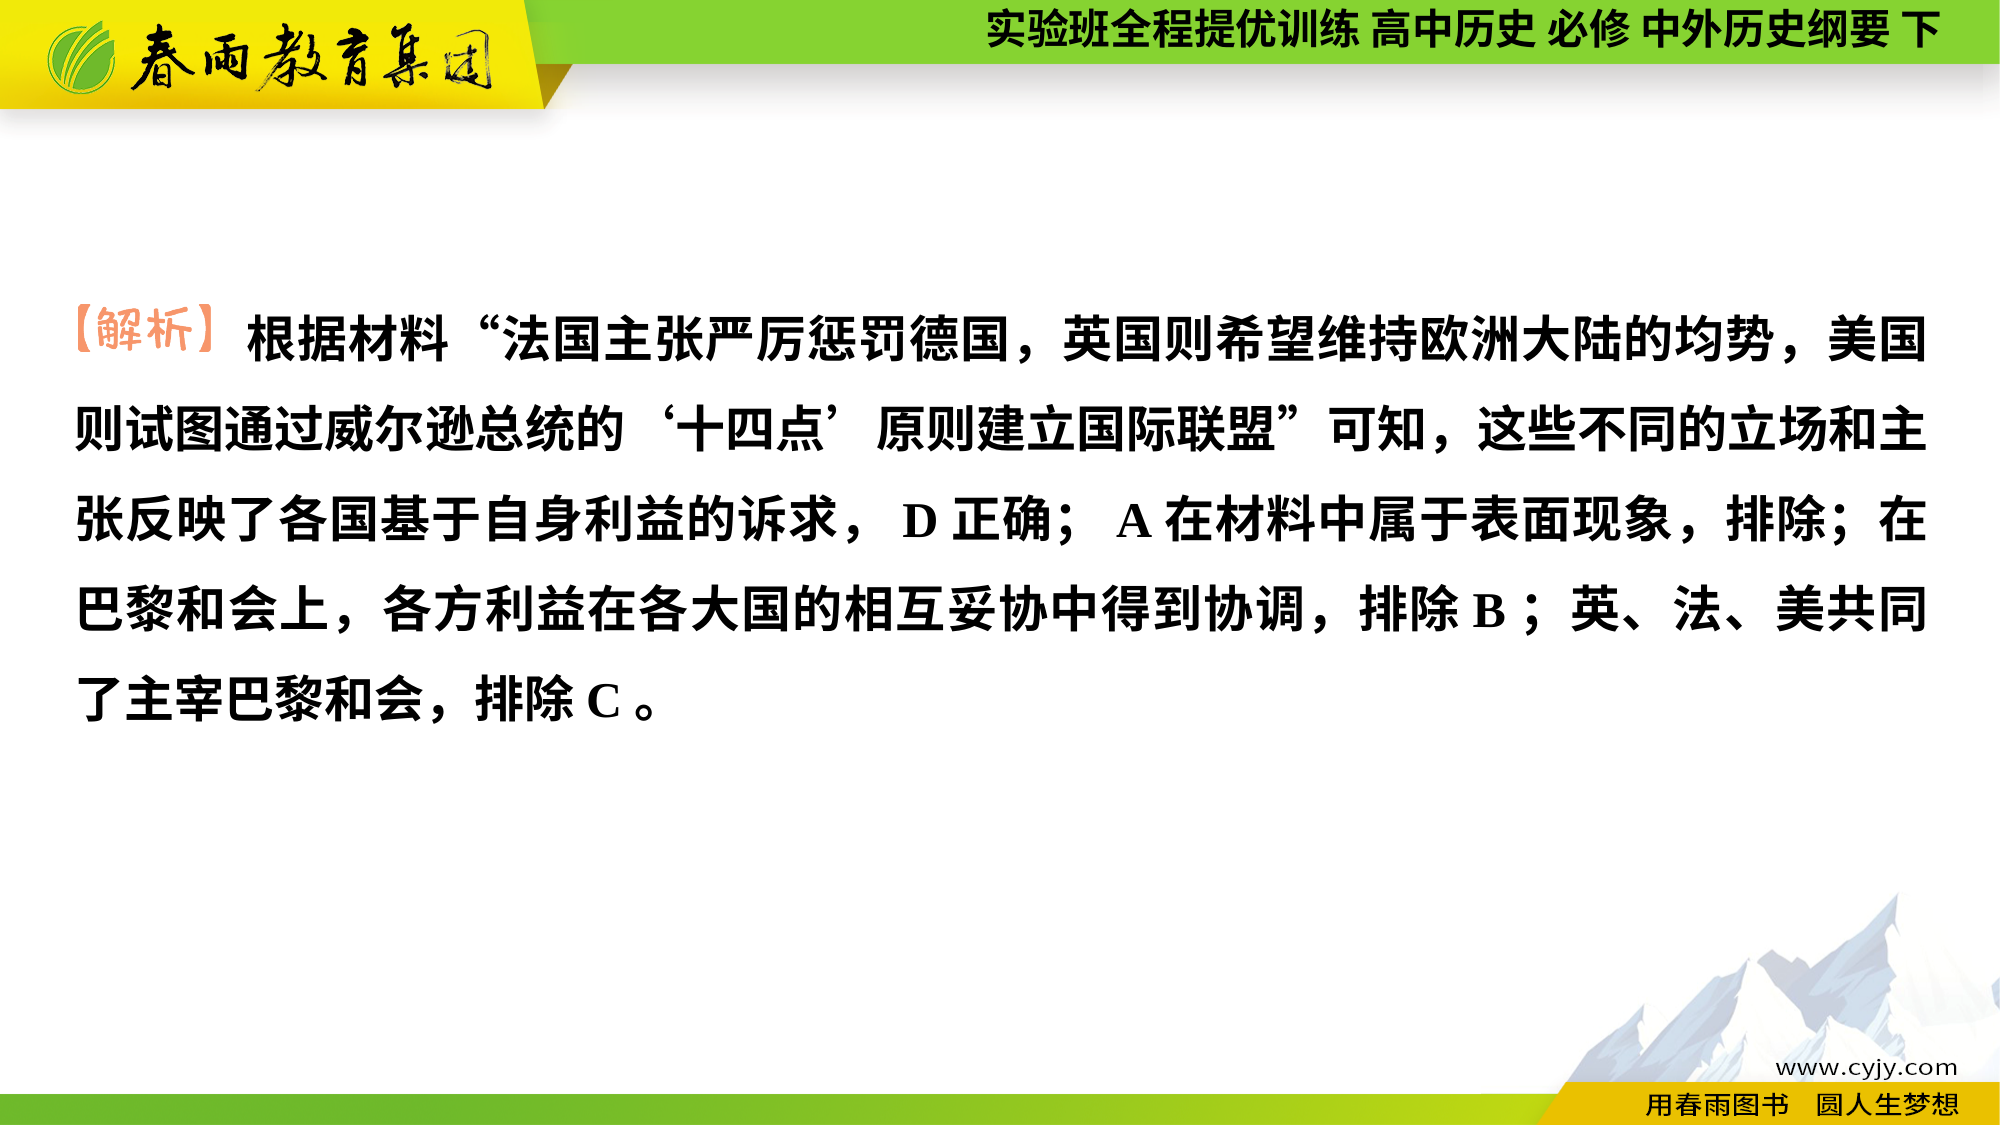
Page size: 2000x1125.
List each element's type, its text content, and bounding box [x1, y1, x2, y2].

list 根据材料“法国主张严厉惩罚德国，英国则希望维持欧洲大陆的均势，美国则试图通过威尔逊总统的‘十四点’原则建立国际联盟”可知，这些不同的立场和主张反映了各国基于自身利益的诉求，D正确；A在材料中属于表面现象，排除；在巴黎和会上，各方利益在各大国的相互妥协中得到协调，排除B；英、法、美共同了主宰巴黎和会，排除C。 [59, 269, 1944, 728]
picture [0, 0, 2000, 1125]
